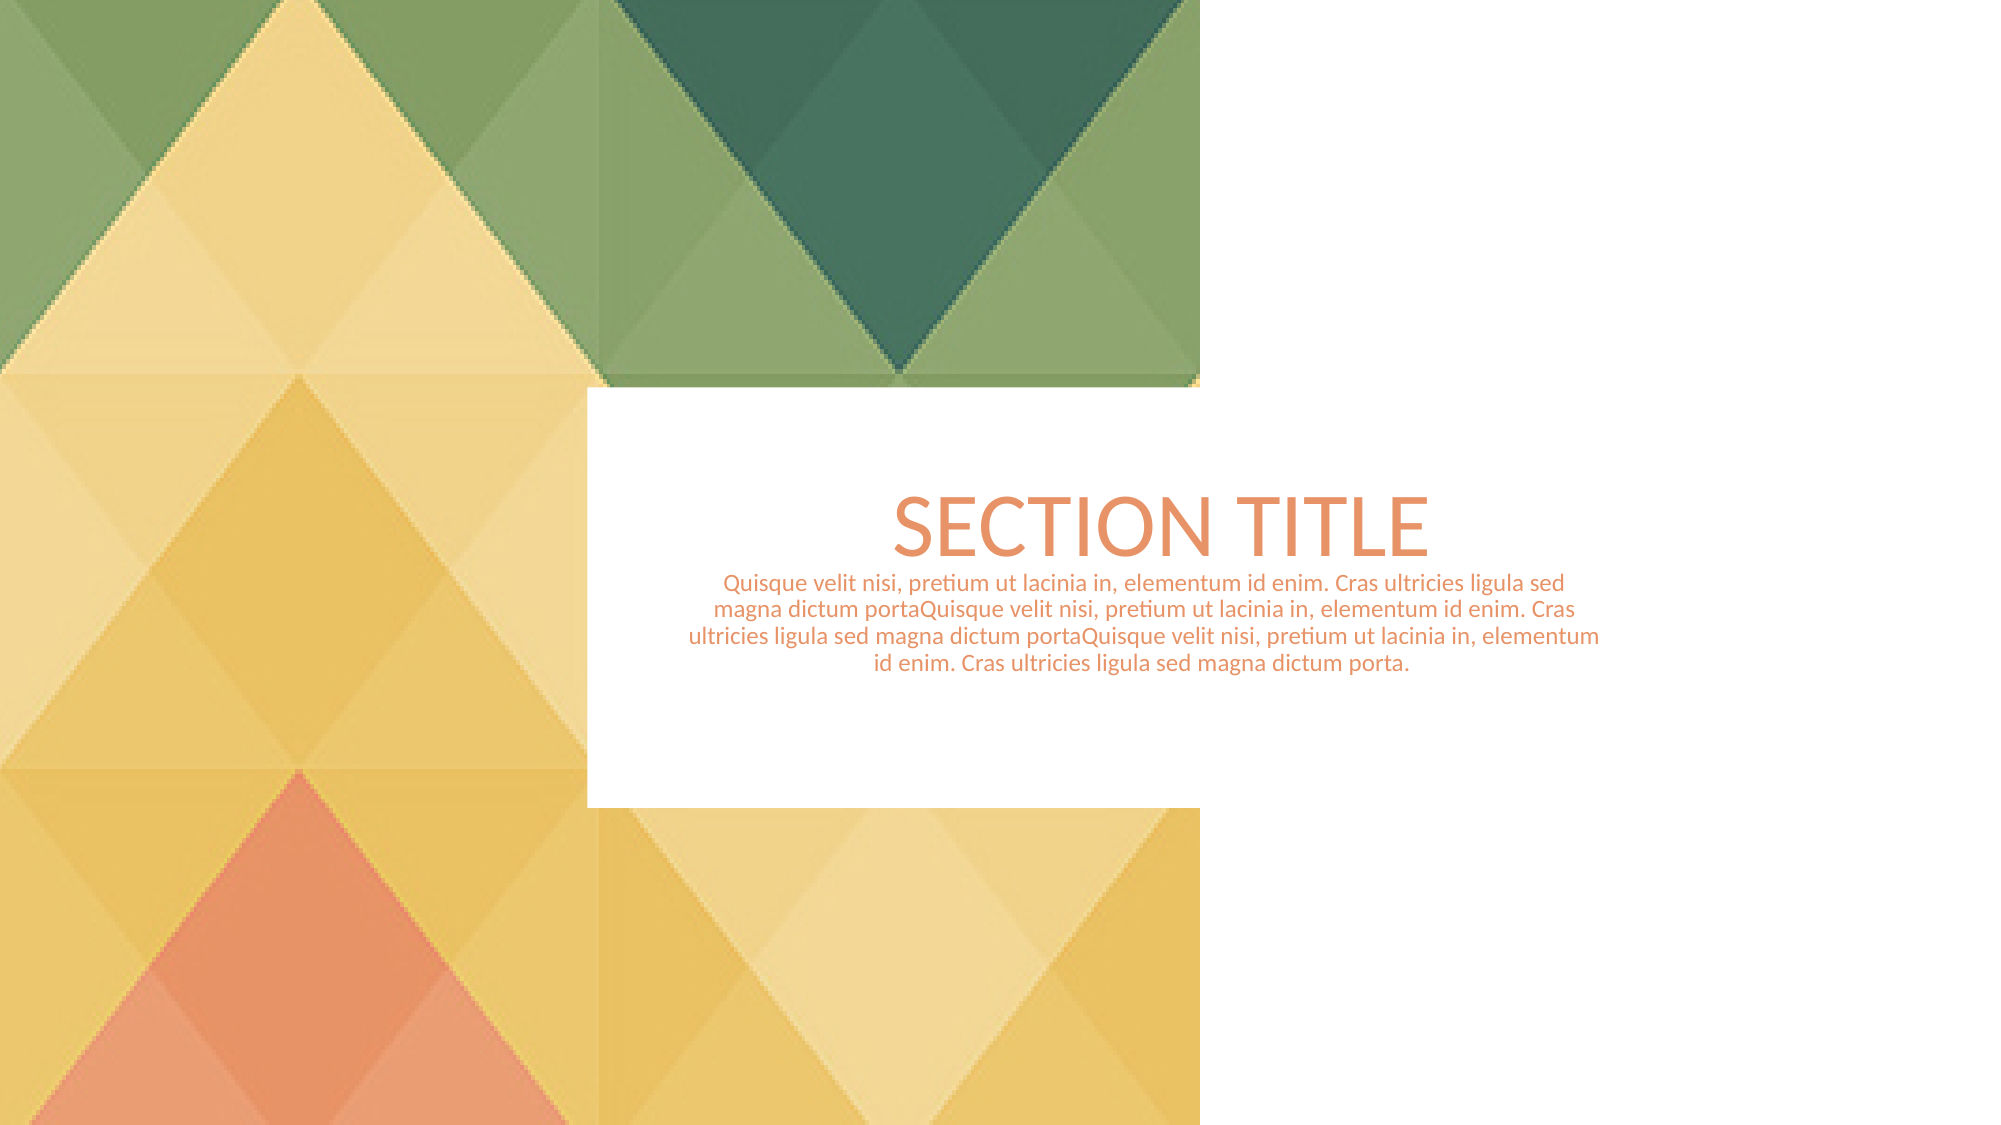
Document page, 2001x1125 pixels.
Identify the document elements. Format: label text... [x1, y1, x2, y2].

list Quisque velit nisi, pretium ut lacinia in, elementum id enim. Cras ultricies ligula sed magna dictum portaQuisque velit nisi, pretium ut lacinia in, elementum id enim. Cras ultricies ligula sed magna dictum portaQuisque velit nisi, pretium ut lacinia in, elementum id enim. Cras ultricies ligula sed magna dictum porta. [671, 561, 1619, 808]
title SECTION TITLE [462, 335, 1863, 585]
picture [0, 0, 1200, 1125]
